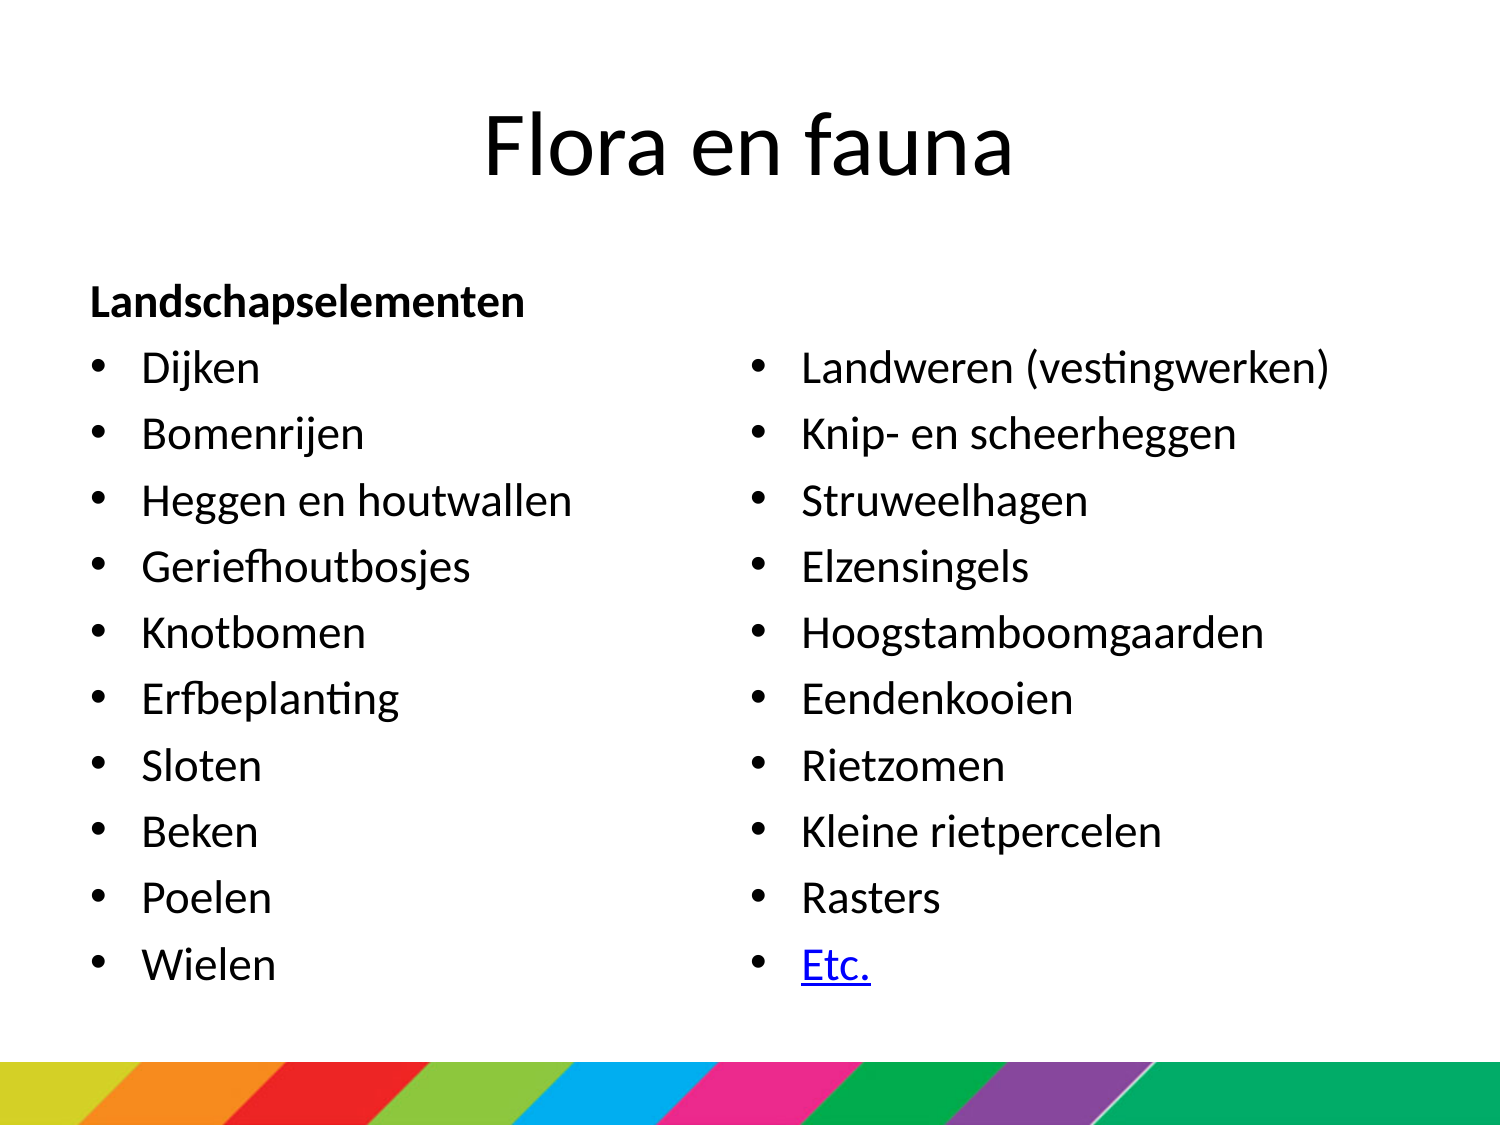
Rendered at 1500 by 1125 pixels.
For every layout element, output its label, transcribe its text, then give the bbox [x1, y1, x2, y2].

picture [0, 1062, 574, 1125]
title Flora en fauna [75, 45, 1425, 233]
list Landschapselementen Dijken Bomenrijen Heggen en houtwallen Geriefhoutbosjes Knotbomen Erfbeplanting Sloten Beken Poelen Wielen Landweren (vestingwerken) Knip- en scheerheggen Struweelhagen Elzensingels Hoogstamboomgaarden Eendenkooien Rietzomen Kleine rietpercelen Rasters Etc. [75, 262, 1425, 1005]
picture [656, 1062, 1500, 1125]
